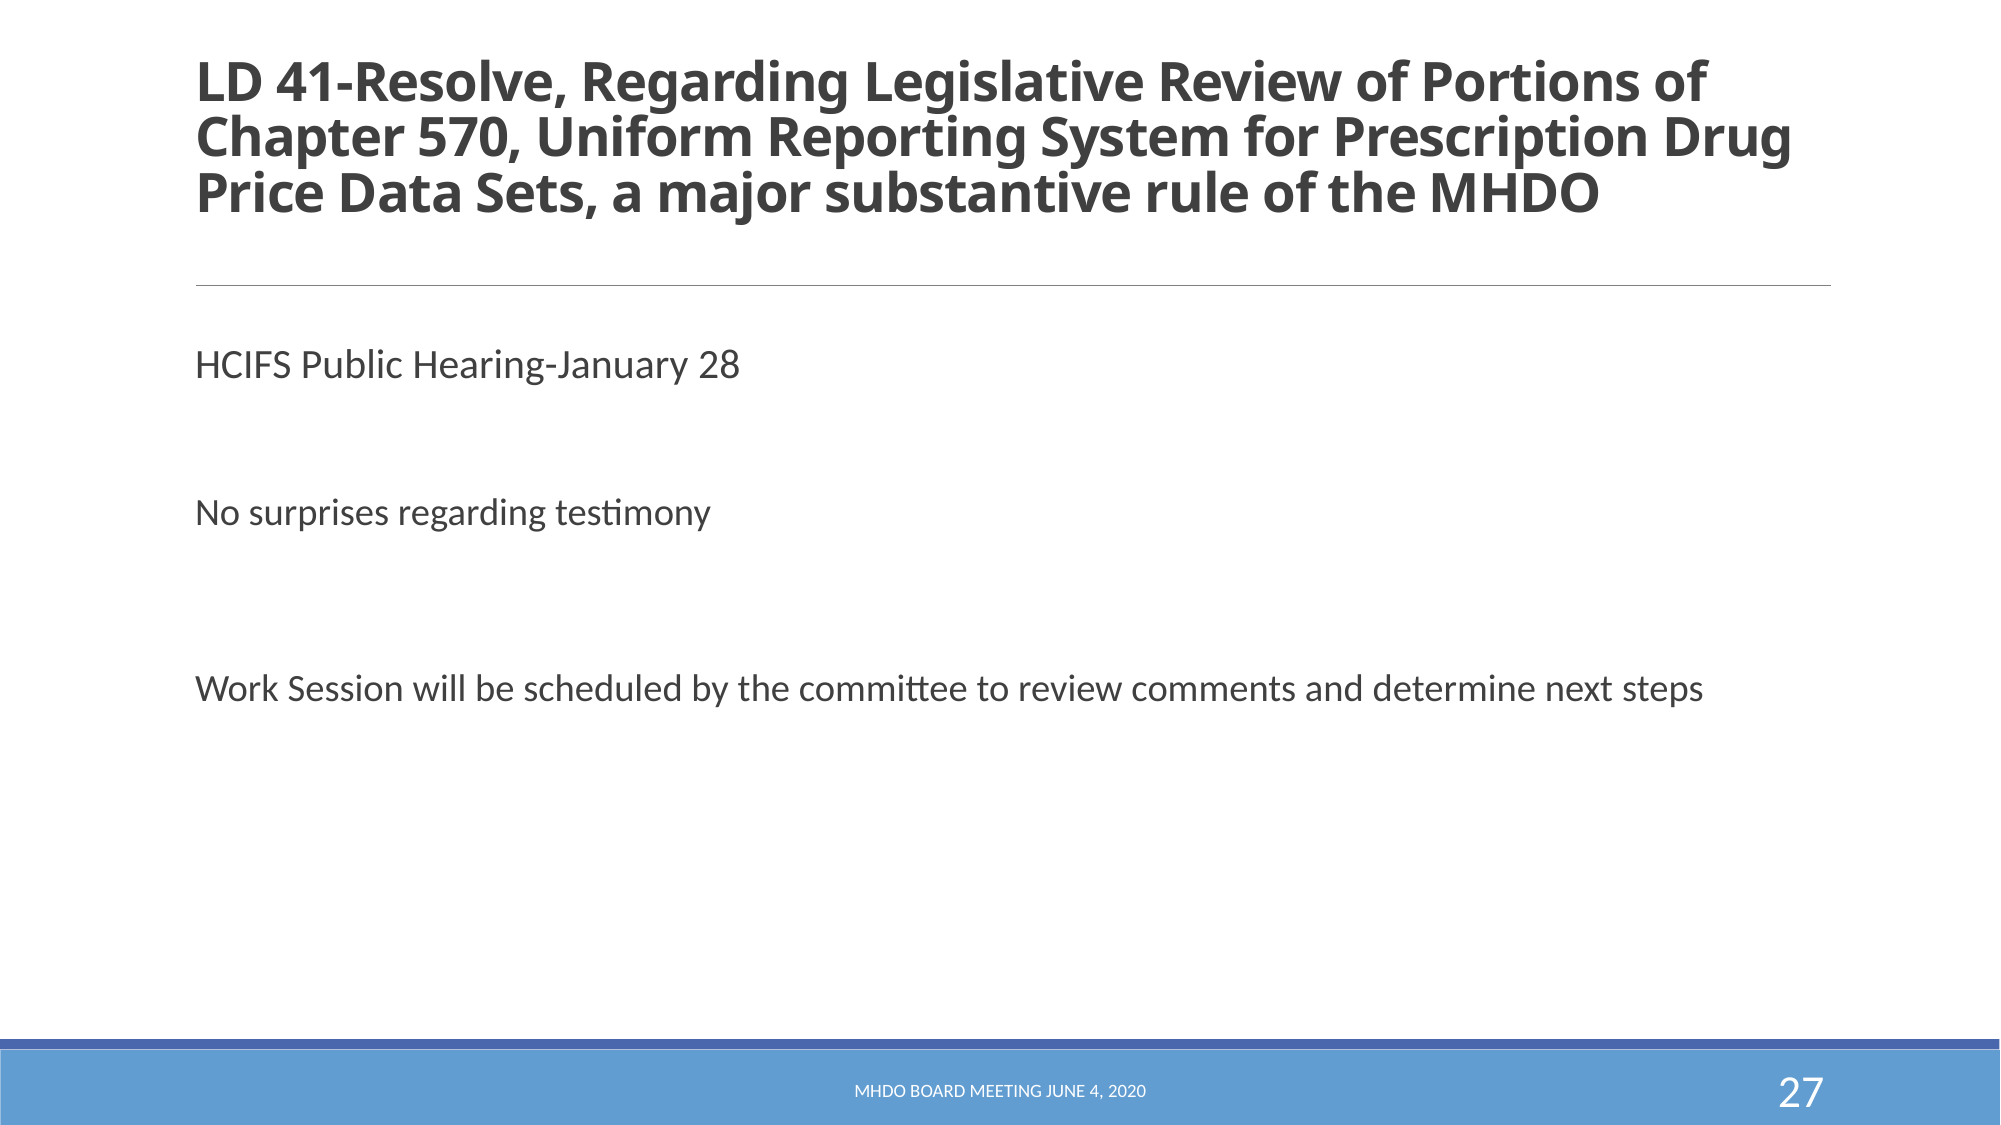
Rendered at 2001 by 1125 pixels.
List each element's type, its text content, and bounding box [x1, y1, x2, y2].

list HCIFS Public Hearing-January 28 No surprises regarding testimony Work Session will be scheduled by the committee to review comments and determine next steps [180, 334, 1840, 963]
slide_number 27 [1624, 1059, 1840, 1120]
title LD 41-Resolve, Regarding Legislative Review of Portions of Chapter 570, Uniform Reporting System for Prescription Drug Price Data Sets, a major substantive rule of the MHDO [180, 47, 1840, 285]
footer MHDO Board Meeting June 4, 2020 [604, 1059, 1396, 1120]
